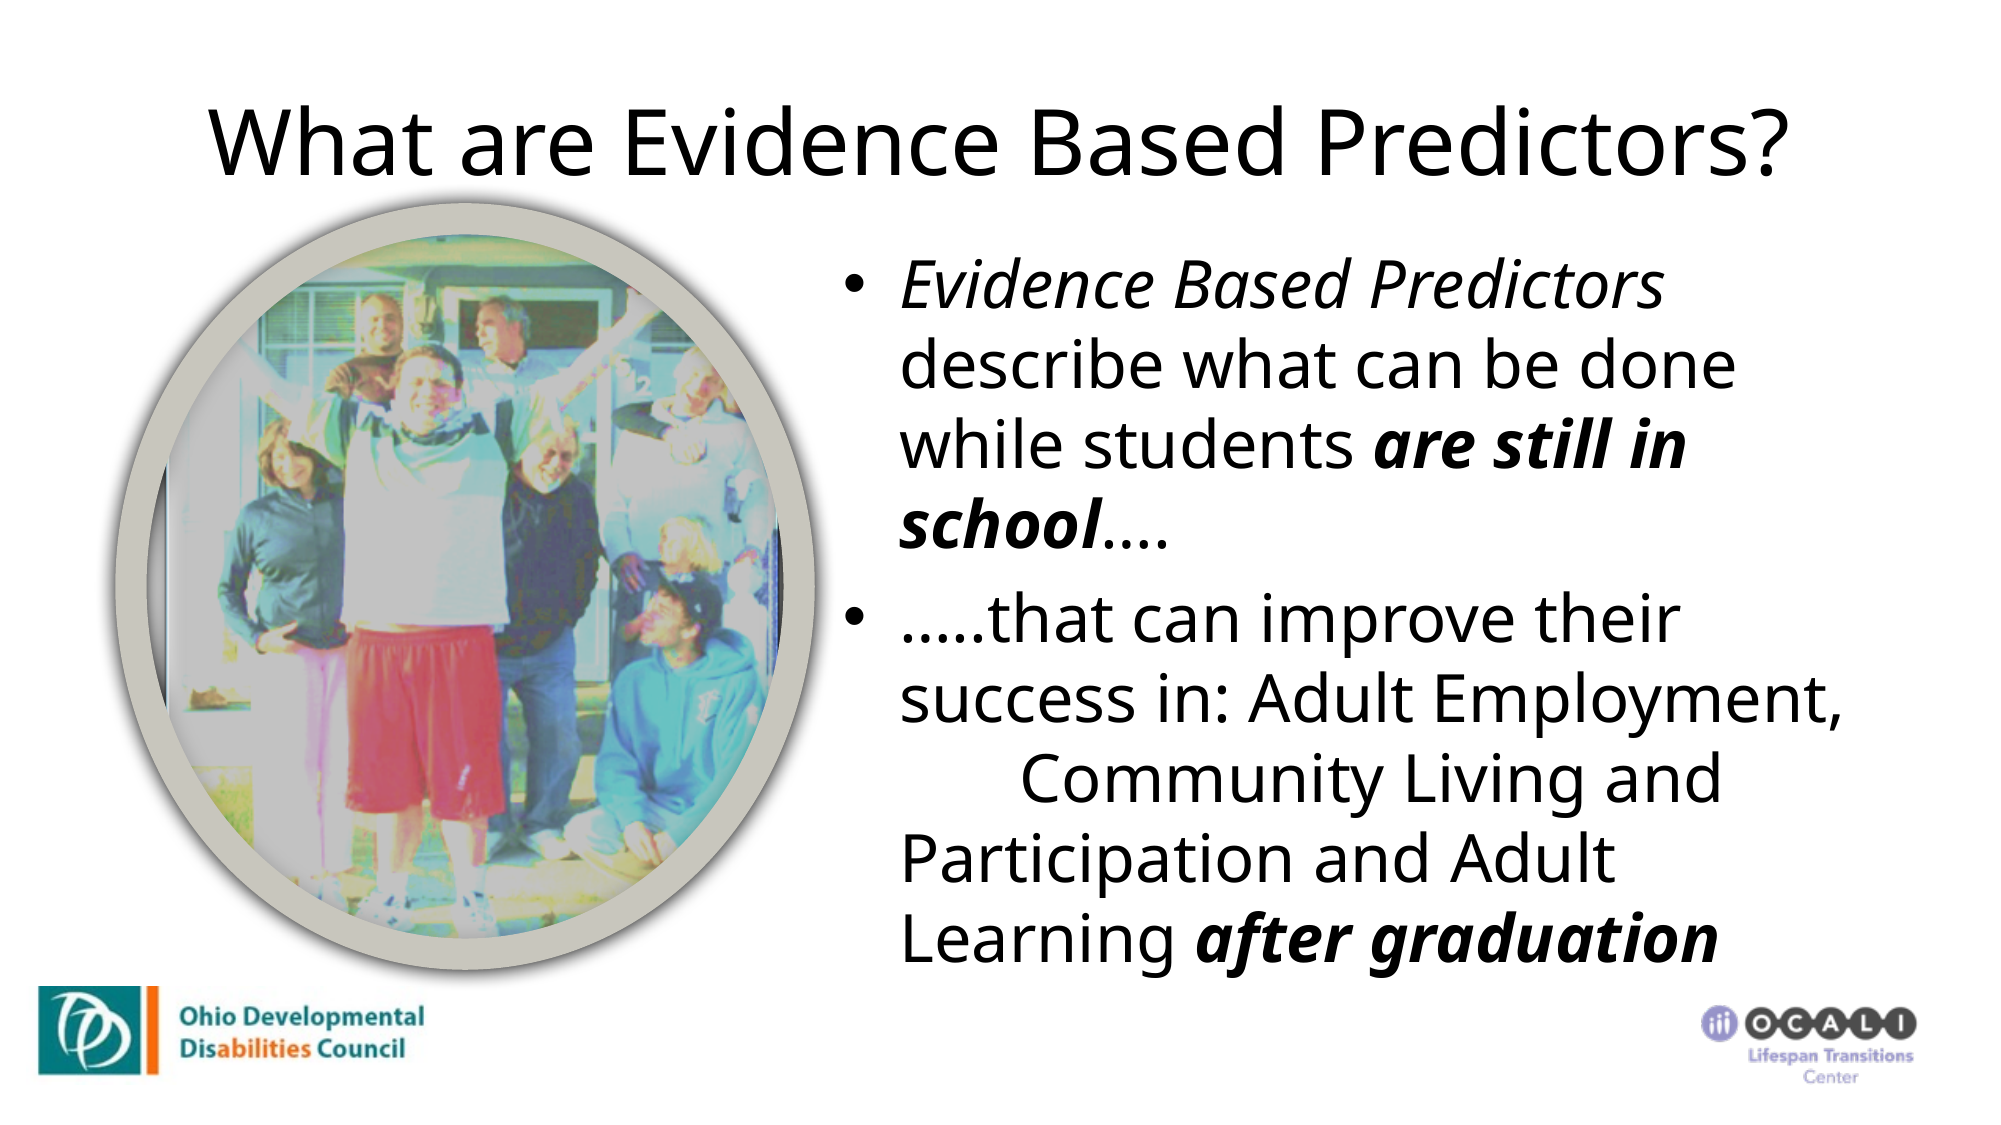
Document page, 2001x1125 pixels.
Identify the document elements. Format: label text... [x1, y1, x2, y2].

title What are Evidence Based Predictors? [99, 45, 1900, 233]
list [130, 218, 800, 955]
picture [26, 986, 471, 1085]
picture [1697, 1001, 1923, 1088]
list Evidence Based Predictors describe what can be done while students are still in school…. …..that can improve their success in: Adult Employment, Community Living and Participation and Adult Learning after graduation [827, 234, 1913, 1001]
